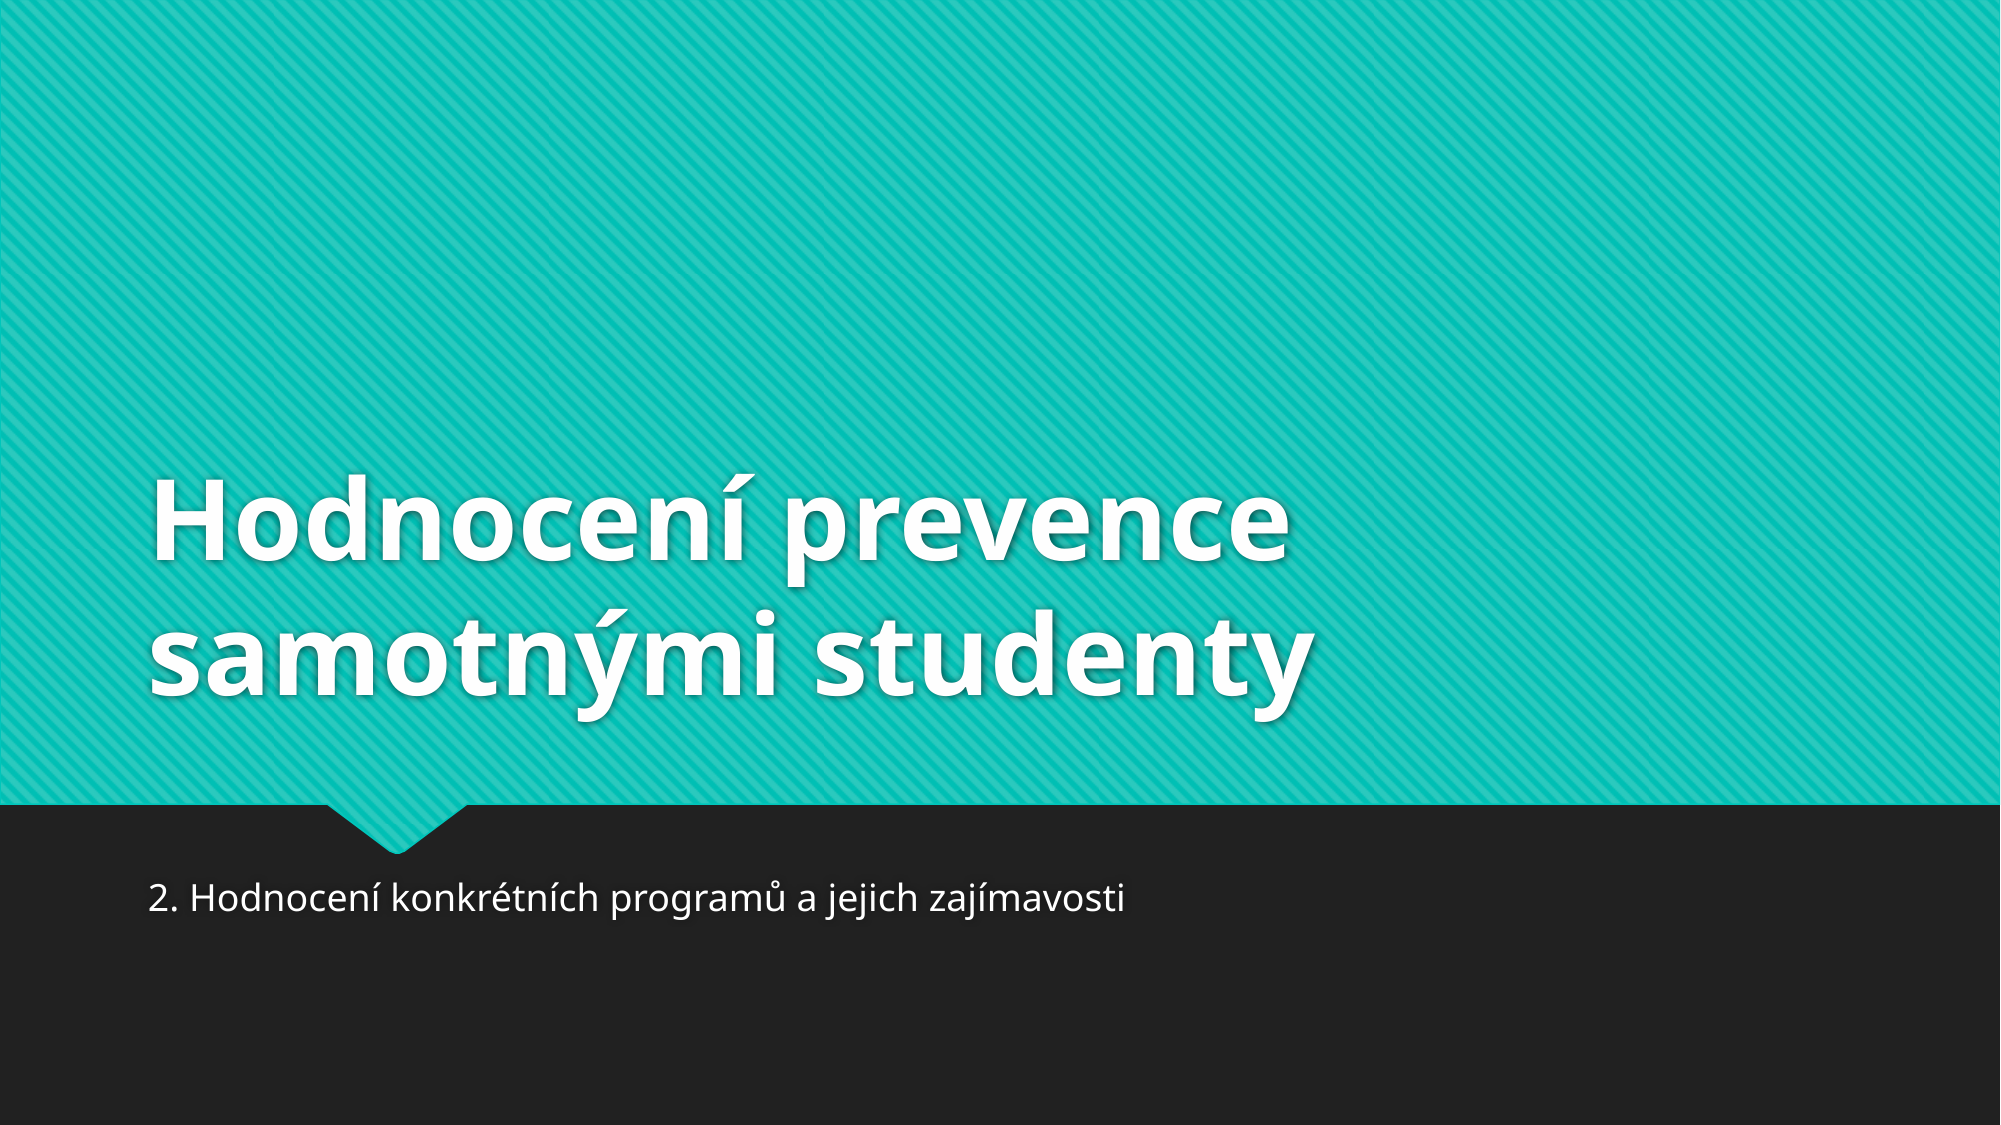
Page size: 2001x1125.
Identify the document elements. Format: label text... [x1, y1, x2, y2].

title Hodnocení prevence samotnými studenty [132, 237, 1868, 726]
subtitle 2. Hodnocení konkrétních programů a jejich zajímavosti [132, 866, 1868, 938]
